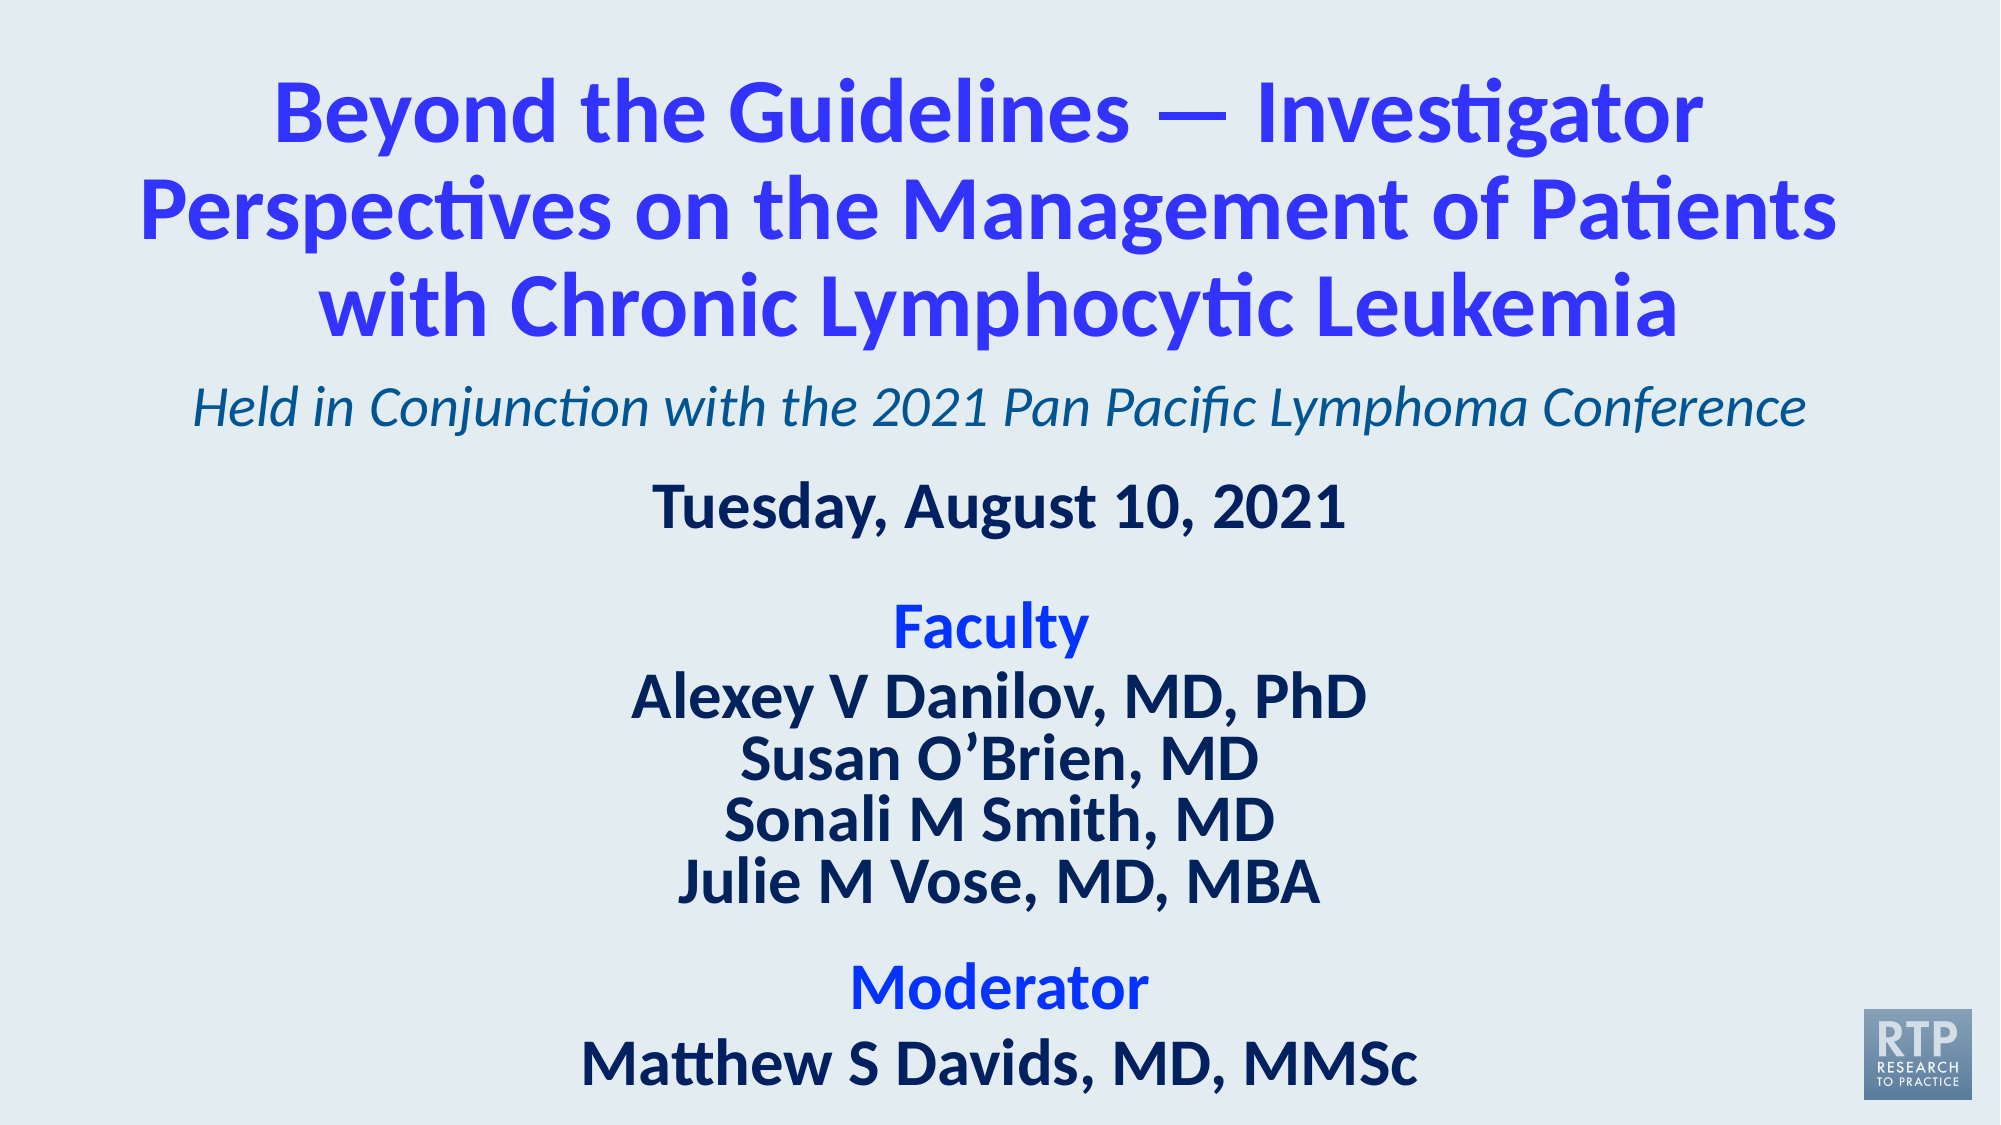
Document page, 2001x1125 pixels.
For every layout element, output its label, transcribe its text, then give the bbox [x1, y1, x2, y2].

text_box Alexey V Danilov, MD, PhD Susan O’Brien, MD Sonali M Smith, MD Julie M Vose, MD, MBA [0, 670, 2000, 755]
text_box Moderator Matthew S Davids, MD, MMSc [542, 950, 1458, 1106]
text_box Faculty [762, 574, 1238, 669]
title Beyond the Guidelines — Investigator Perspectives on the Management of Patients with Chronic Lymphocytic Leukemia Held in Conjunction with the 2021 Pan Pacific Lymphoma Conference Tuesday, August 10, 2021 [0, 172, 2000, 516]
